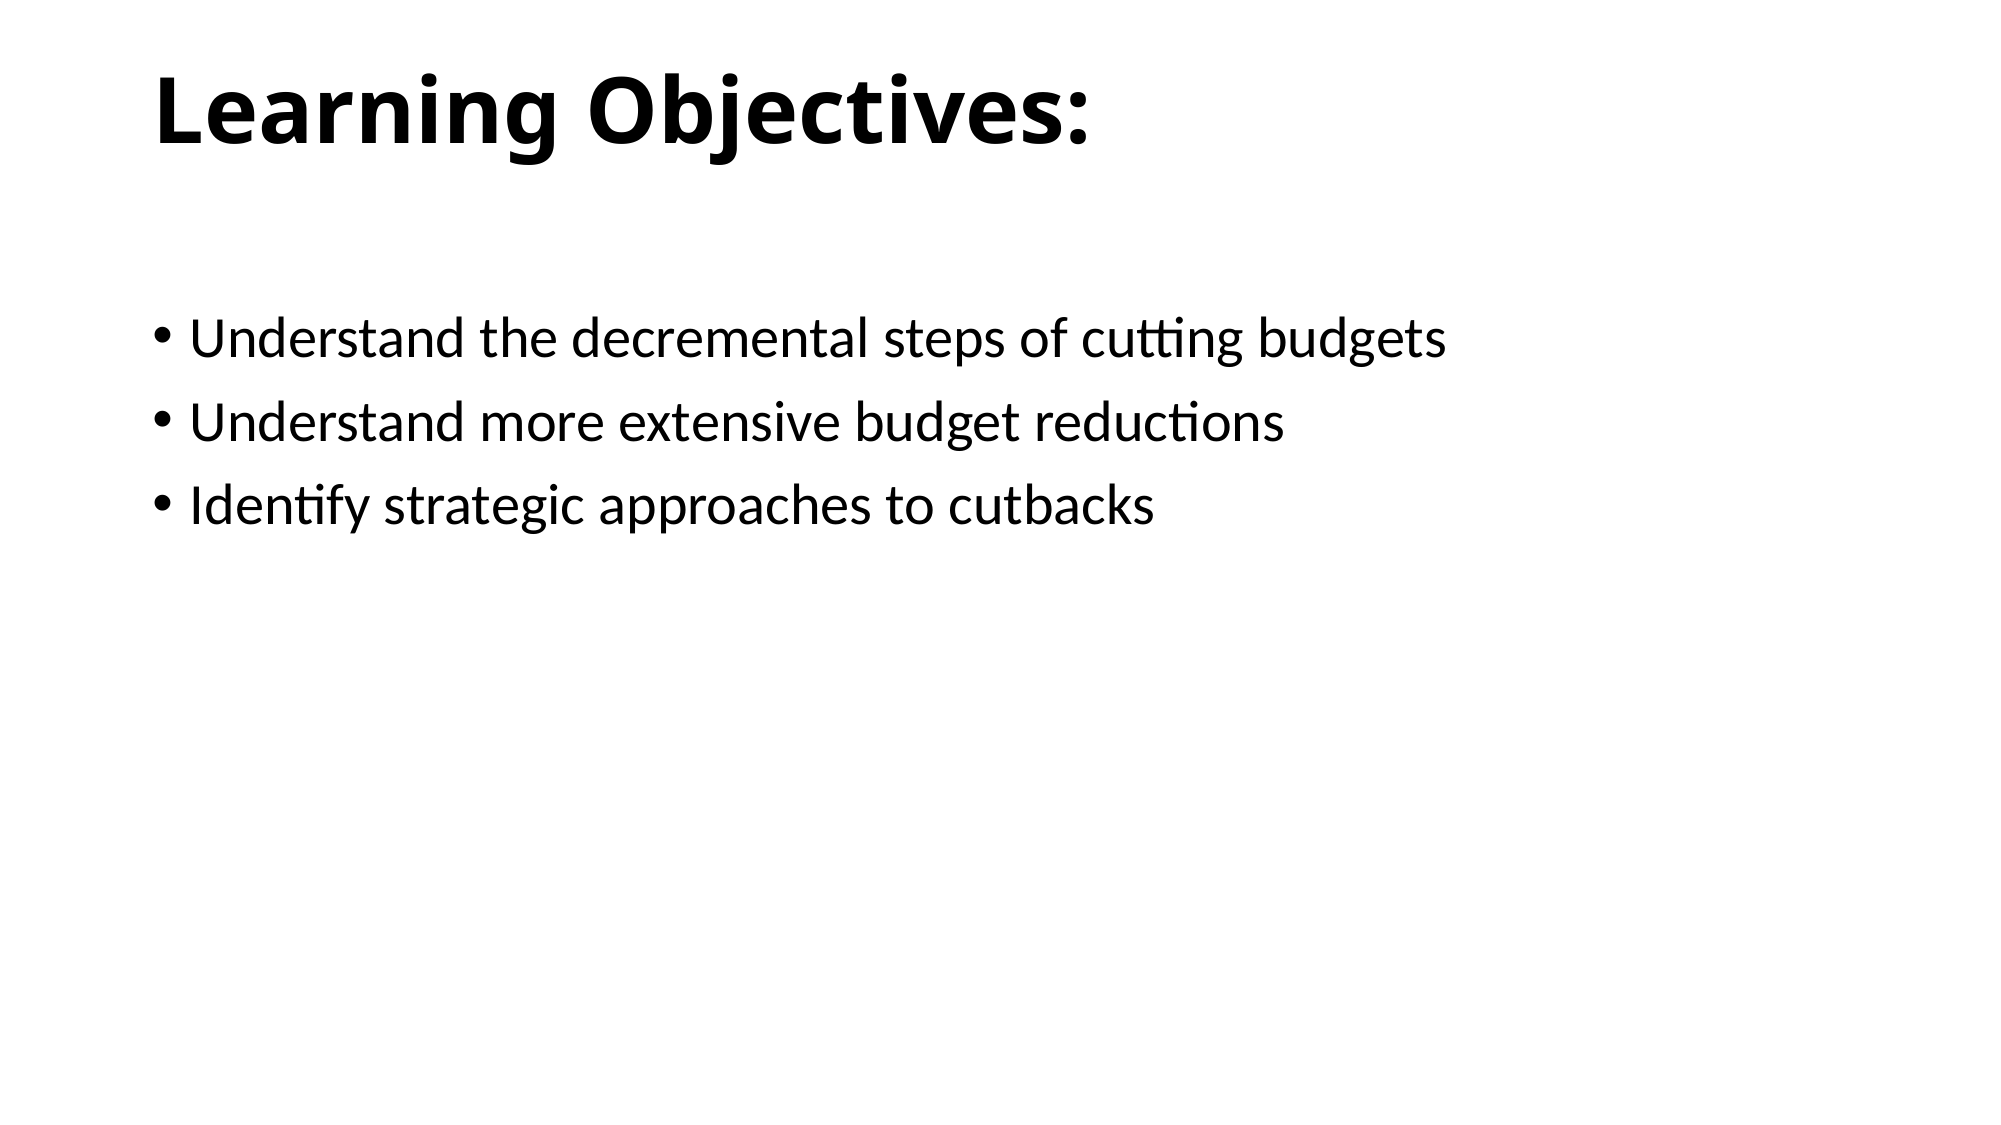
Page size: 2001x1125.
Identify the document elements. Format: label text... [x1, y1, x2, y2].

title Learning Objectives: [137, 59, 1863, 278]
list Understand the decremental steps of cutting budgets Understand more extensive budget reductions Identify strategic approaches to cutbacks [137, 299, 1863, 1014]
